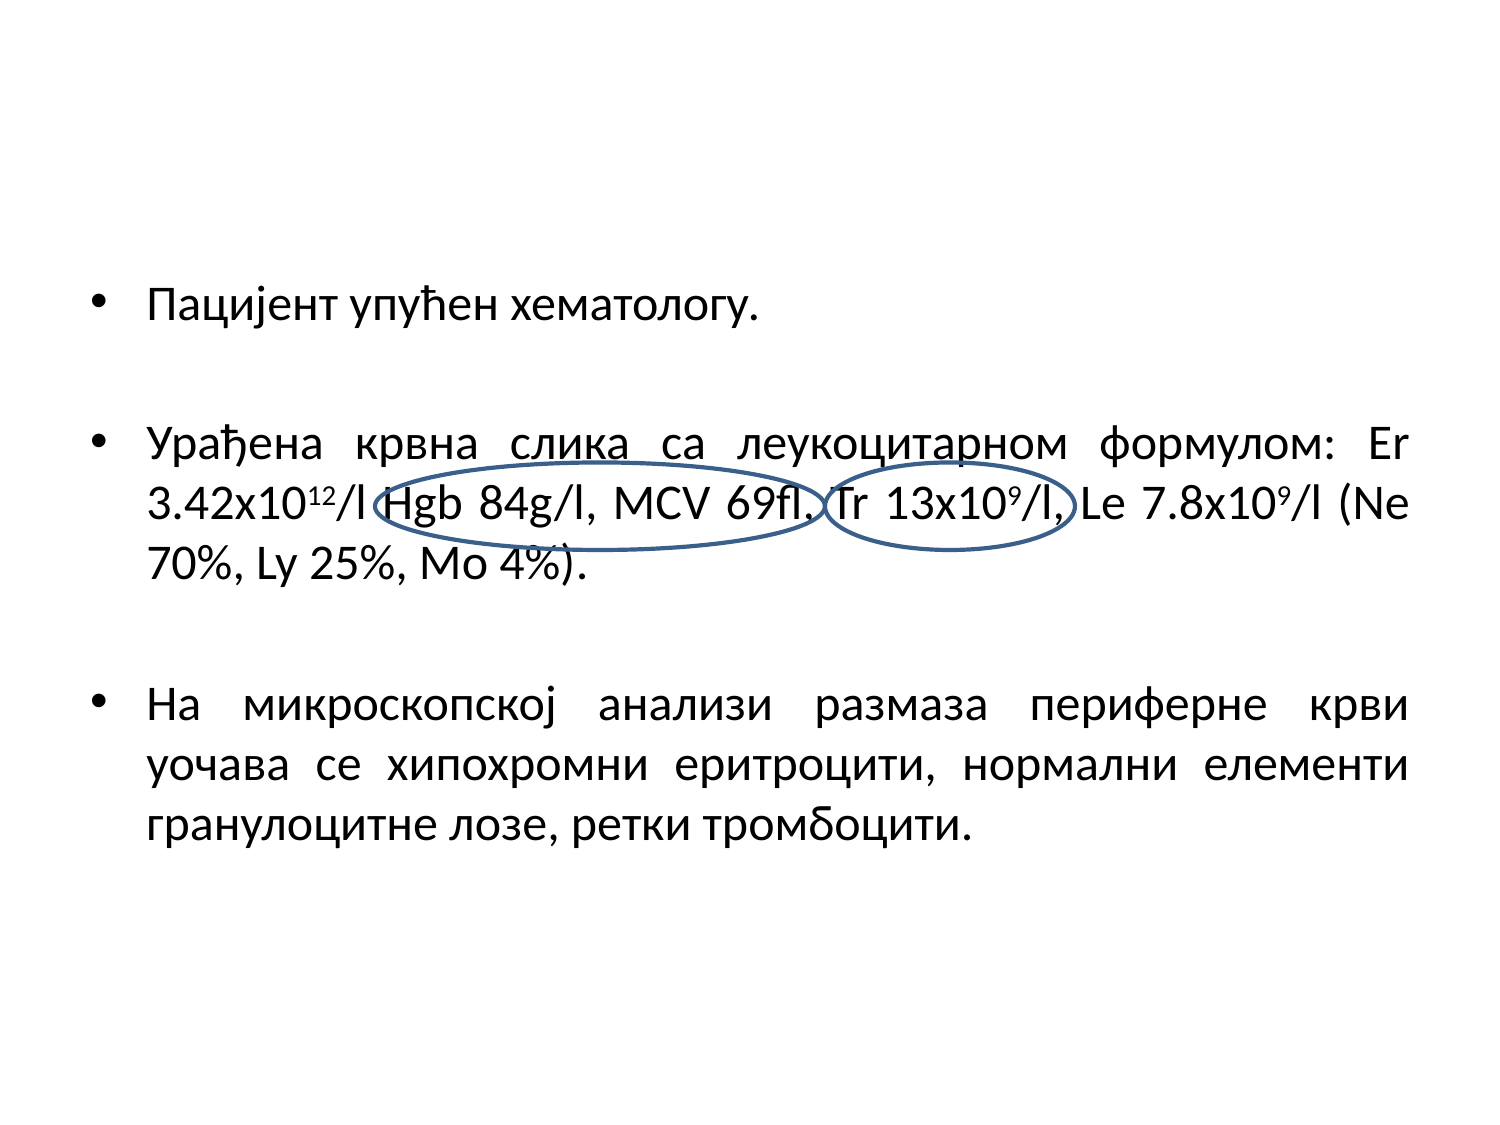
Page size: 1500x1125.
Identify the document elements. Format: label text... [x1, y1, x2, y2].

text_box [372, 460, 824, 553]
list Пацијент упућен хематологу. Урађена крвна слика са леукоцитарном формулом: Er 3.42x1012/l Hgb 84g/l, МCV 69fl, Tr 13x109/l, Le 7.8x109/l (Ne 70%, Ly 25%, Mo 4%). На микроскопској анализи размаза периферне крви уочава се хипохромни еритроцити, нормални елементи гранулоцитне лозе, ретки тромбоцити. [75, 262, 1425, 1005]
text_box [822, 460, 1078, 553]
